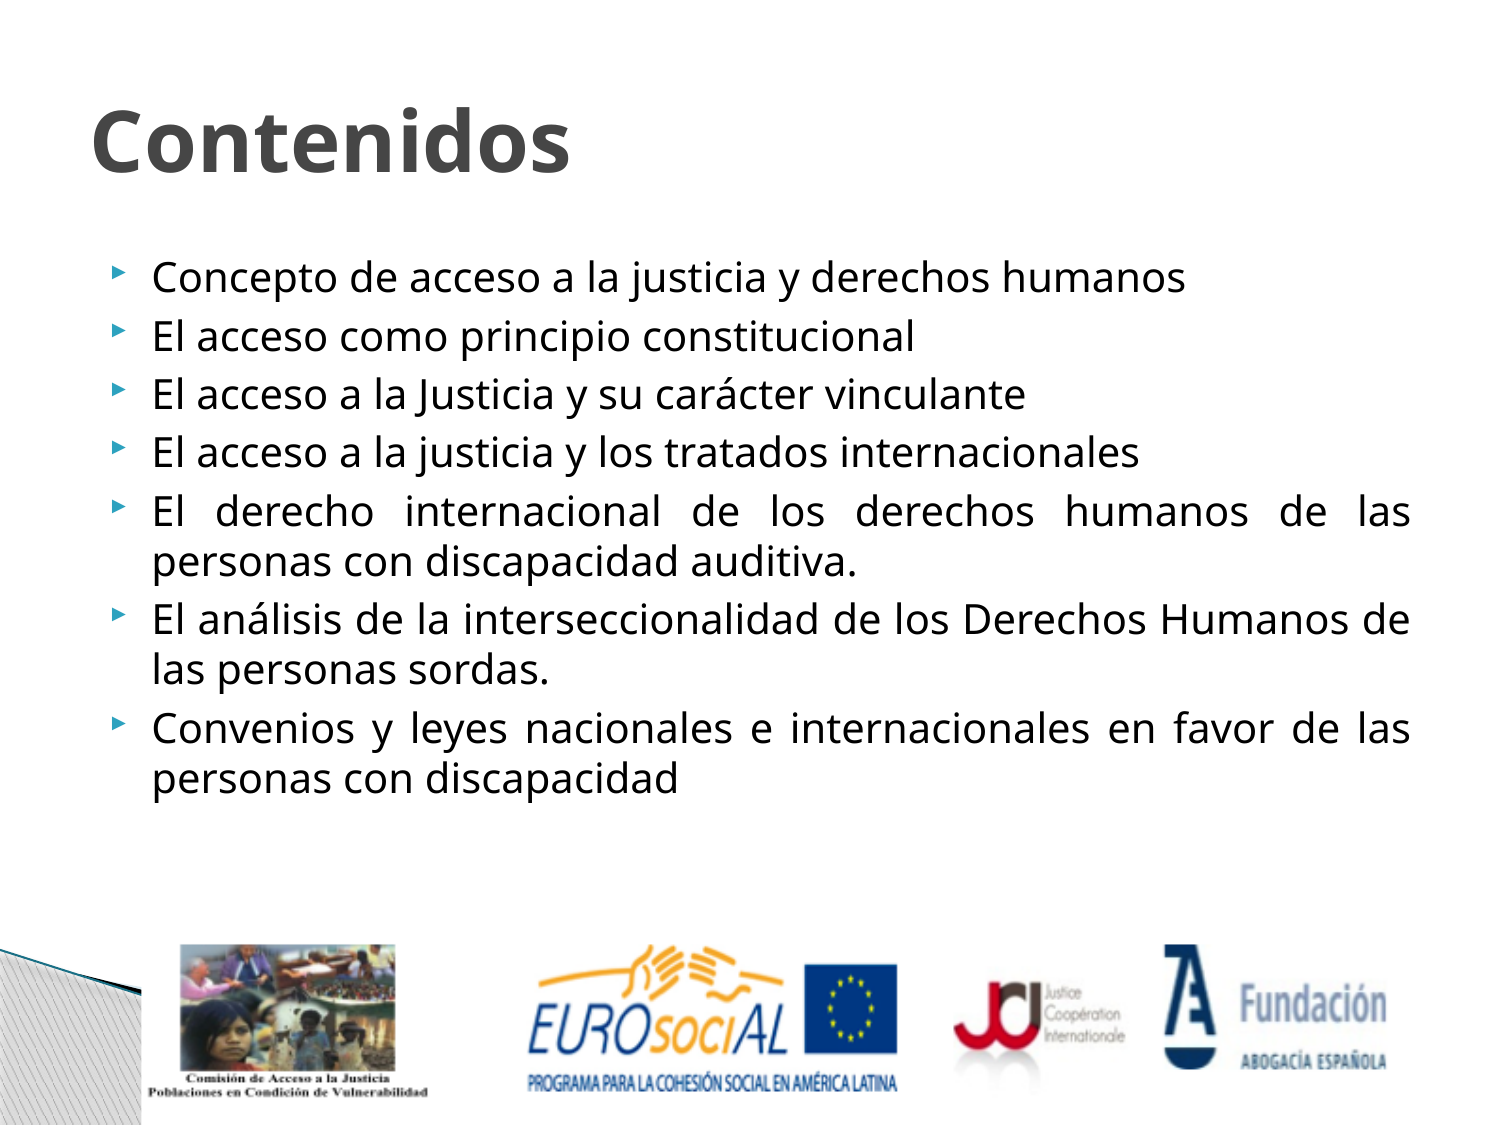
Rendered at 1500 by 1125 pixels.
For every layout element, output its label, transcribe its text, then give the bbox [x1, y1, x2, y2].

title Contenidos [75, 45, 1425, 233]
picture [140, 943, 1388, 1125]
list Concepto de acceso a la justicia y derechos humanos El acceso como principio constitucional El acceso a la Justicia y su carácter vinculante El acceso a la justicia y los tratados internacionales El derecho internacional de los derechos humanos de las personas con discapacidad auditiva. El análisis de la interseccionalidad de los Derechos Humanos de las personas sordas. Convenios y leyes nacionales e internacionales en favor de las personas con discapacidad [76, 243, 1427, 866]
